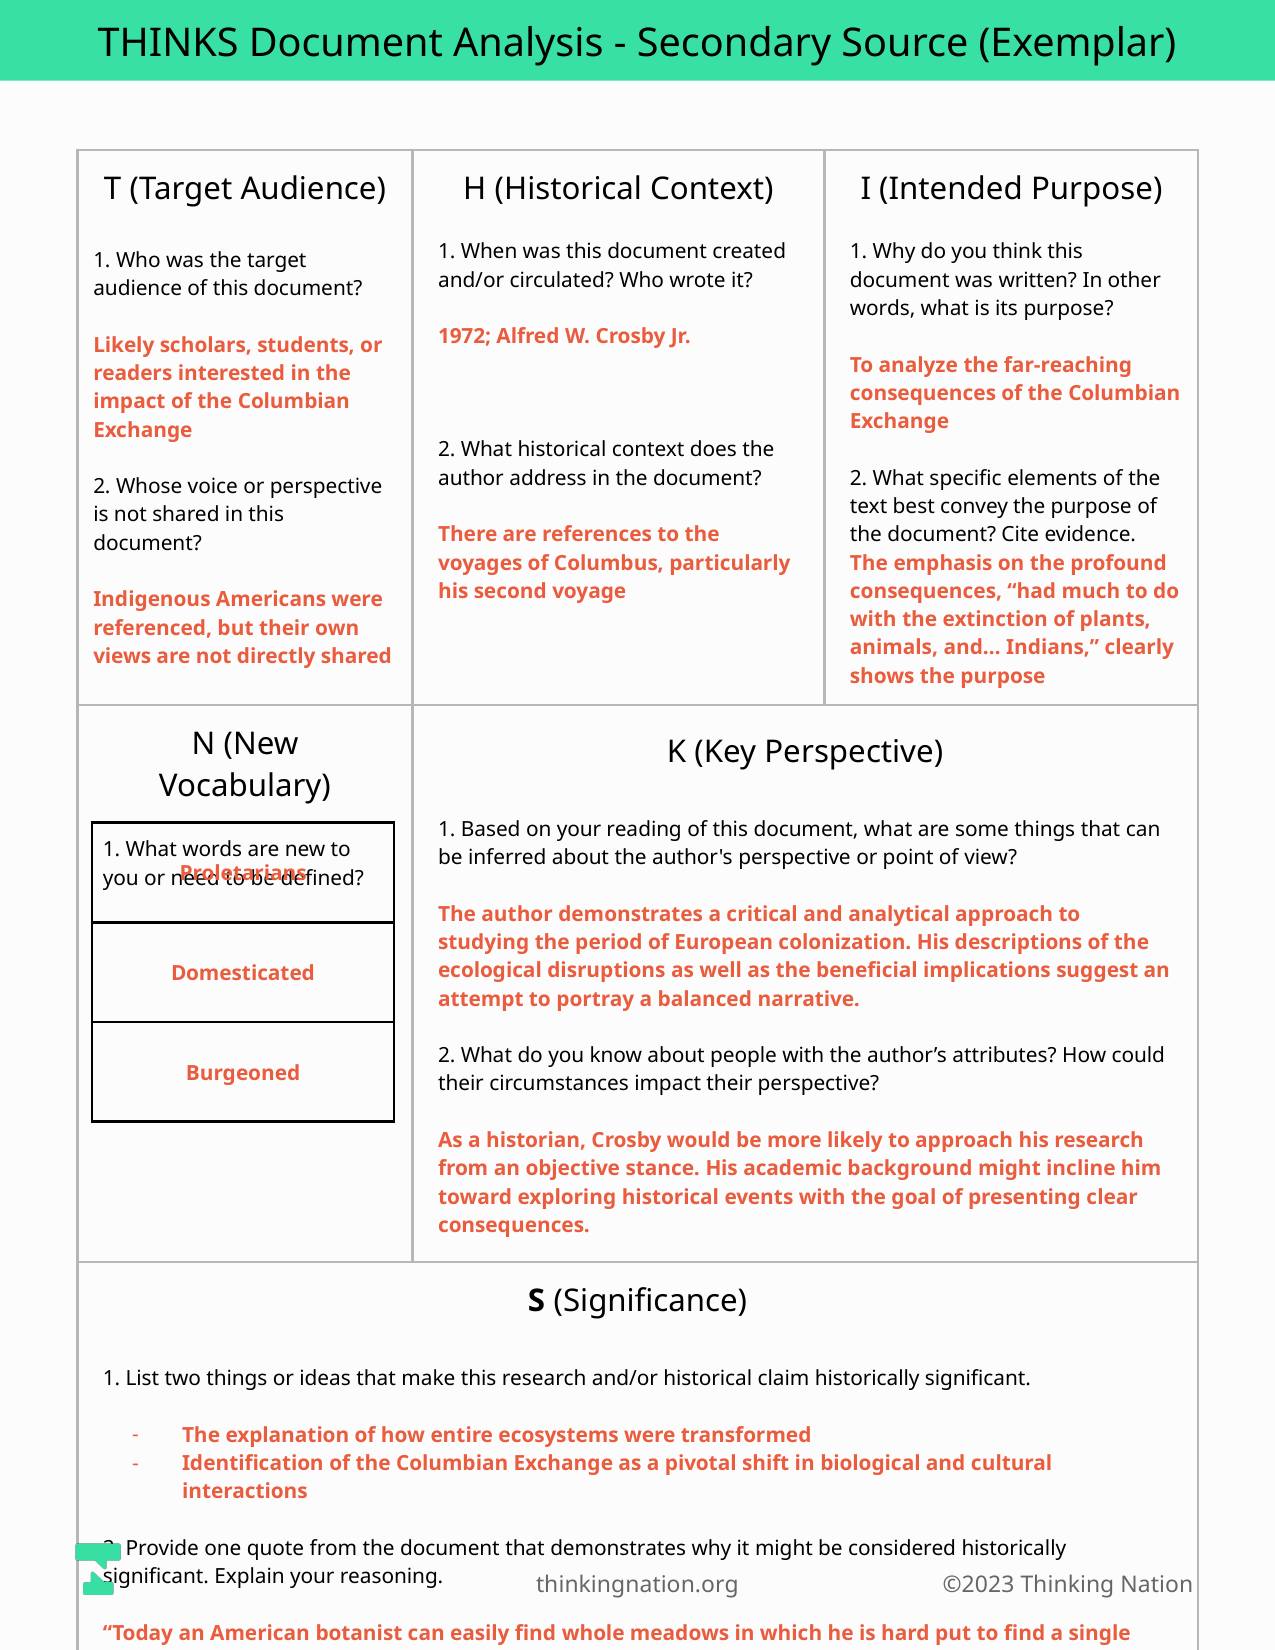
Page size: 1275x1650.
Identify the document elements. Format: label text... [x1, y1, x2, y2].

table_cell S (Significance) 1. List two things or ideas that make this research and/or historical claim historically significant. The explanation of how entire ecosystems were transformed Identification of the Columbian Exchange as a pivotal shift in biological and cultural interactions 2. Provide one quote from the document that demonstrates why it might be considered historically significant. Explain your reasoning. “Today an American botanist can easily find whole meadows in which he is hard put to find a single species of plant that grew in America in pre-Columbian times…” This shows the profound and long-lasting impact of the Columbian Exchange. [79, 1263, 1197, 1650]
text_box ©2023 Thinking Nation [907, 1553, 1210, 1605]
text_box thinkingnation.org [486, 1553, 789, 1605]
text_box THINKS Document Analysis - Secondary Source (Exemplar) [0, 0, 1275, 81]
table_cell N (New Vocabulary) 1. What words are new to you or need to be defined? [79, 706, 411, 1261]
table_header H (Historical Context) 1. When was this document created and/or circulated? Who wrote it? 1972; Alfred W. Crosby Jr. 2. What historical context does the author address in the document? There are references to the voyages of Columbus, particularly his second voyage [414, 151, 823, 704]
table_cell Domesticated [93, 924, 393, 1021]
table_header T (Target Audience) 1. Who was the target audience of this document? Likely scholars, students, or readers interested in the impact of the Columbian Exchange 2. Whose voice or perspective is not shared in this document? Indigenous Americans were referenced, but their own views are not directly shared [79, 151, 411, 704]
table_cell Burgeoned [93, 1023, 393, 1120]
table_header Proletarians [93, 824, 393, 921]
table_cell K (Key Perspective) 1. Based on your reading of this document, what are some things that can be inferred about the author's perspective or point of view? The author demonstrates a critical and analytical approach to studying the period of European colonization. His descriptions of the ecological disruptions as well as the beneficial implications suggest an attempt to portray a balanced narrative. 2. What do you know about people with the author’s attributes? How could their circumstances impact their perspective? As a historian, Crosby would be more likely to approach his research from an objective stance. His academic background might incline him toward exploring historical events with the goal of presenting clear consequences. [414, 706, 1197, 1261]
table_header I (Intended Purpose) 1. Why do you think this document was written? In other words, what is its purpose? To analyze the far-reaching consequences of the Columbian Exchange 2. What specific elements of the text best convey the purpose of the document? Cite evidence. The emphasis on the profound consequences, “had much to do with the extinction of plants, animals, and… Indians,” clearly shows the purpose [826, 151, 1197, 704]
picture [62, 1533, 134, 1605]
